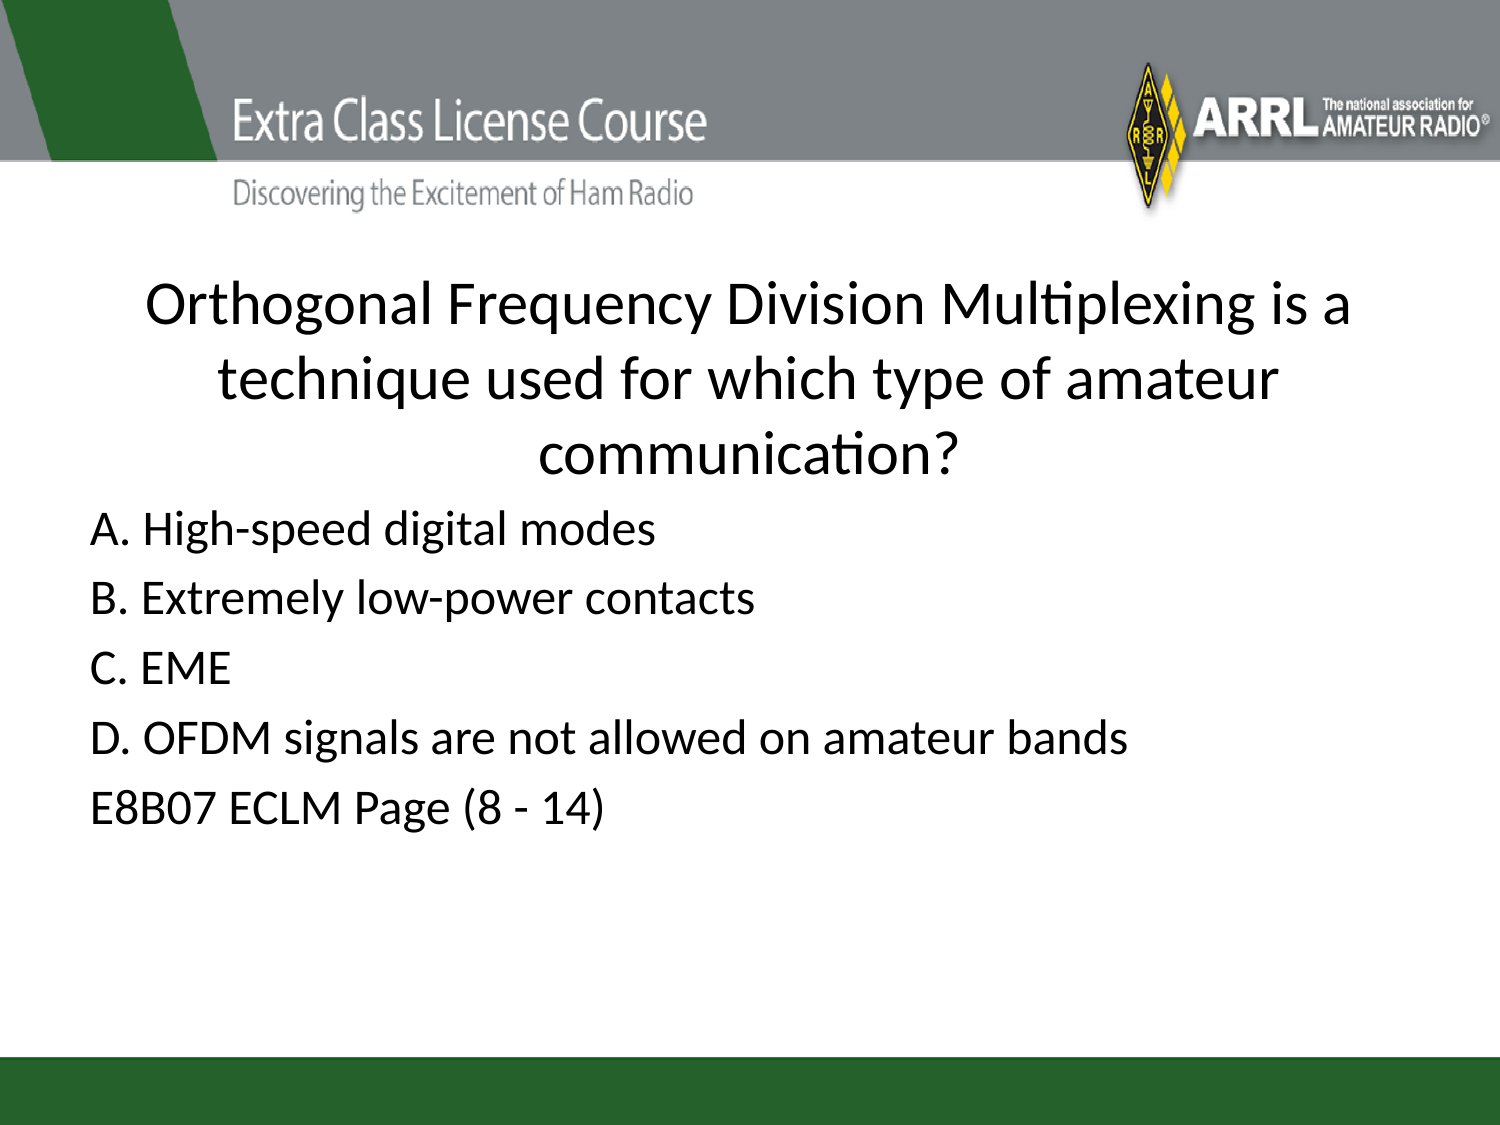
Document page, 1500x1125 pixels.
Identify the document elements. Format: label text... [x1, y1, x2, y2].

title Orthogonal Frequency Division Multiplexing is a technique used for which type of amateur communication? [75, 254, 1425, 435]
list A. High-speed digital modes B. Extremely low-power contacts C. EME D. OFDM signals are not allowed on amateur bands E8B07 ECLM Page (8 - 14) [75, 487, 1425, 1005]
picture [0, 0, 1500, 1125]
